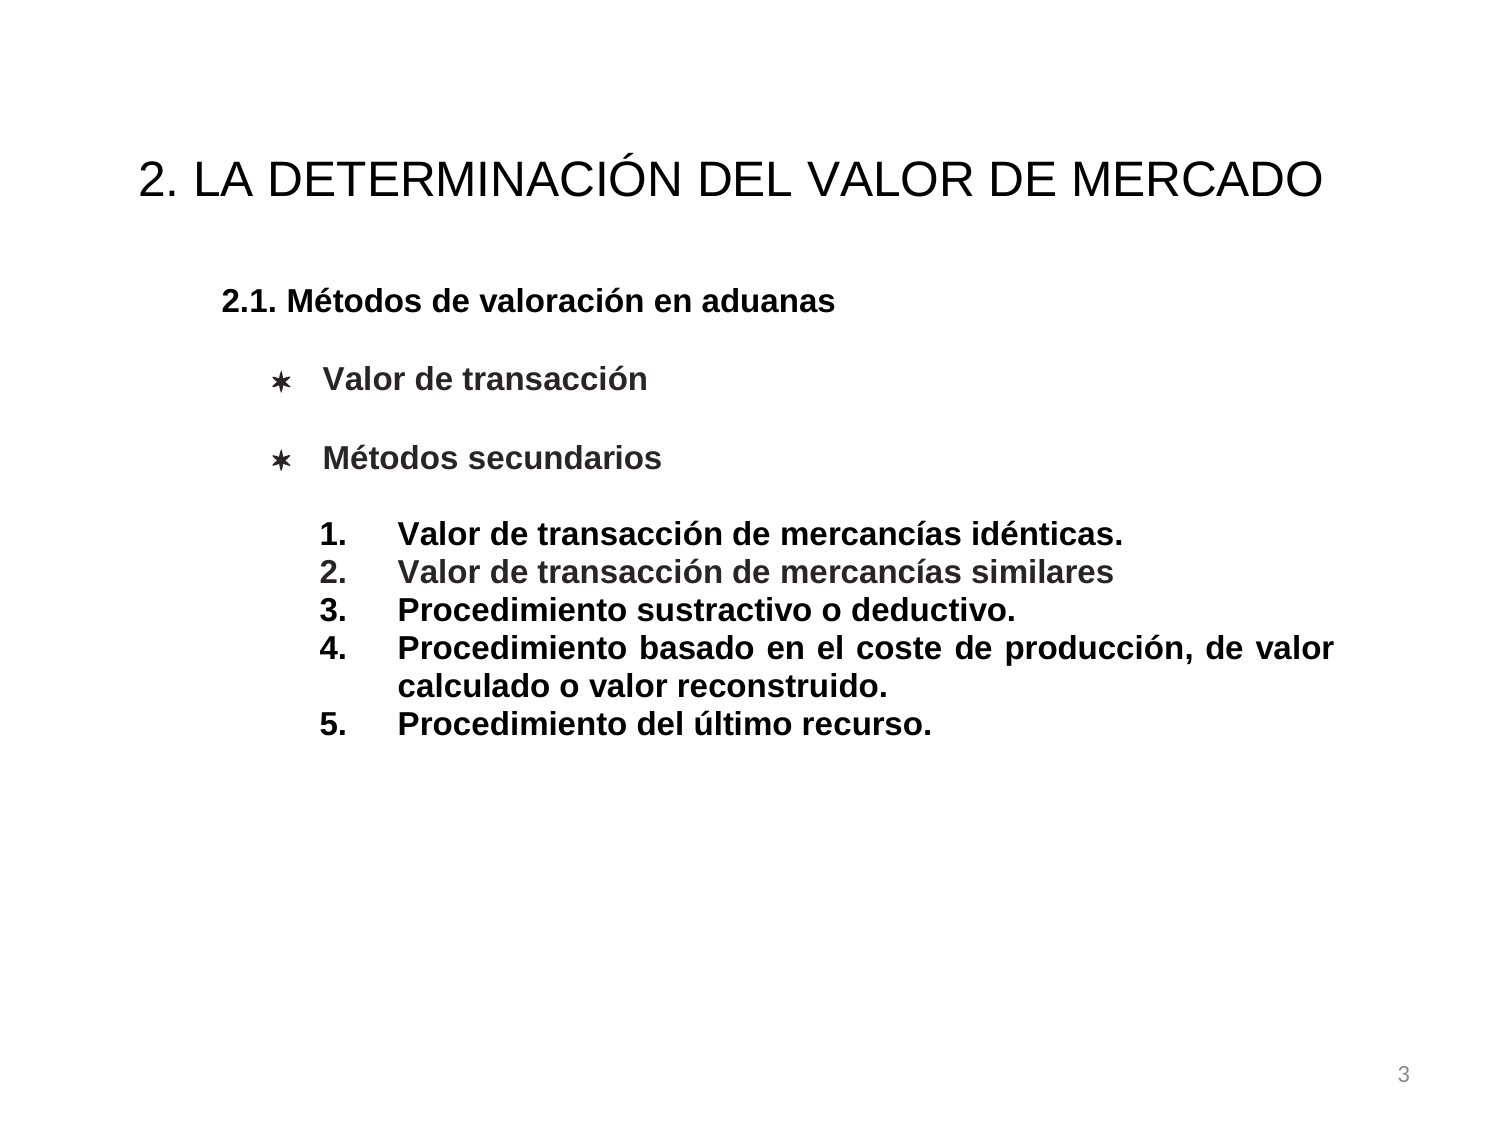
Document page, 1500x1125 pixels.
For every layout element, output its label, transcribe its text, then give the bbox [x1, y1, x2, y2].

slide_number 3 [1074, 1042, 1425, 1103]
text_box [123, 149, 1335, 800]
